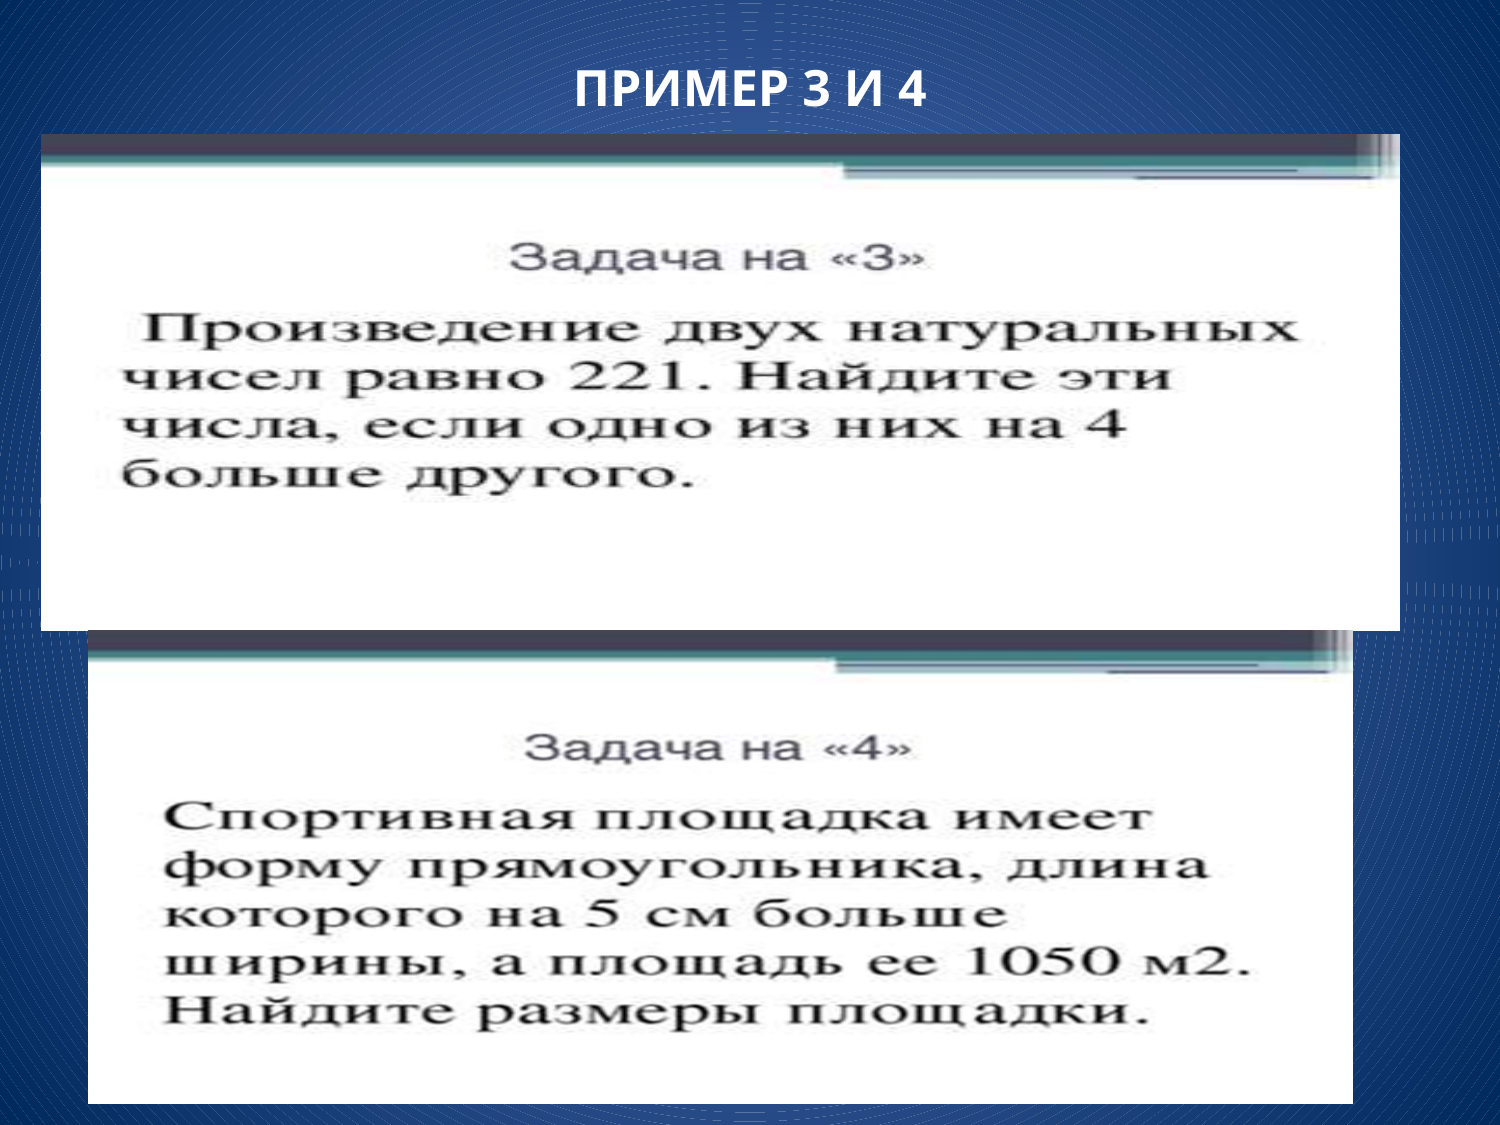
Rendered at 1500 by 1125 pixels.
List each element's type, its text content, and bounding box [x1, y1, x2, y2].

picture [41, 134, 1400, 1104]
title ПРИМЕР 3 И 4 [75, 45, 1425, 128]
